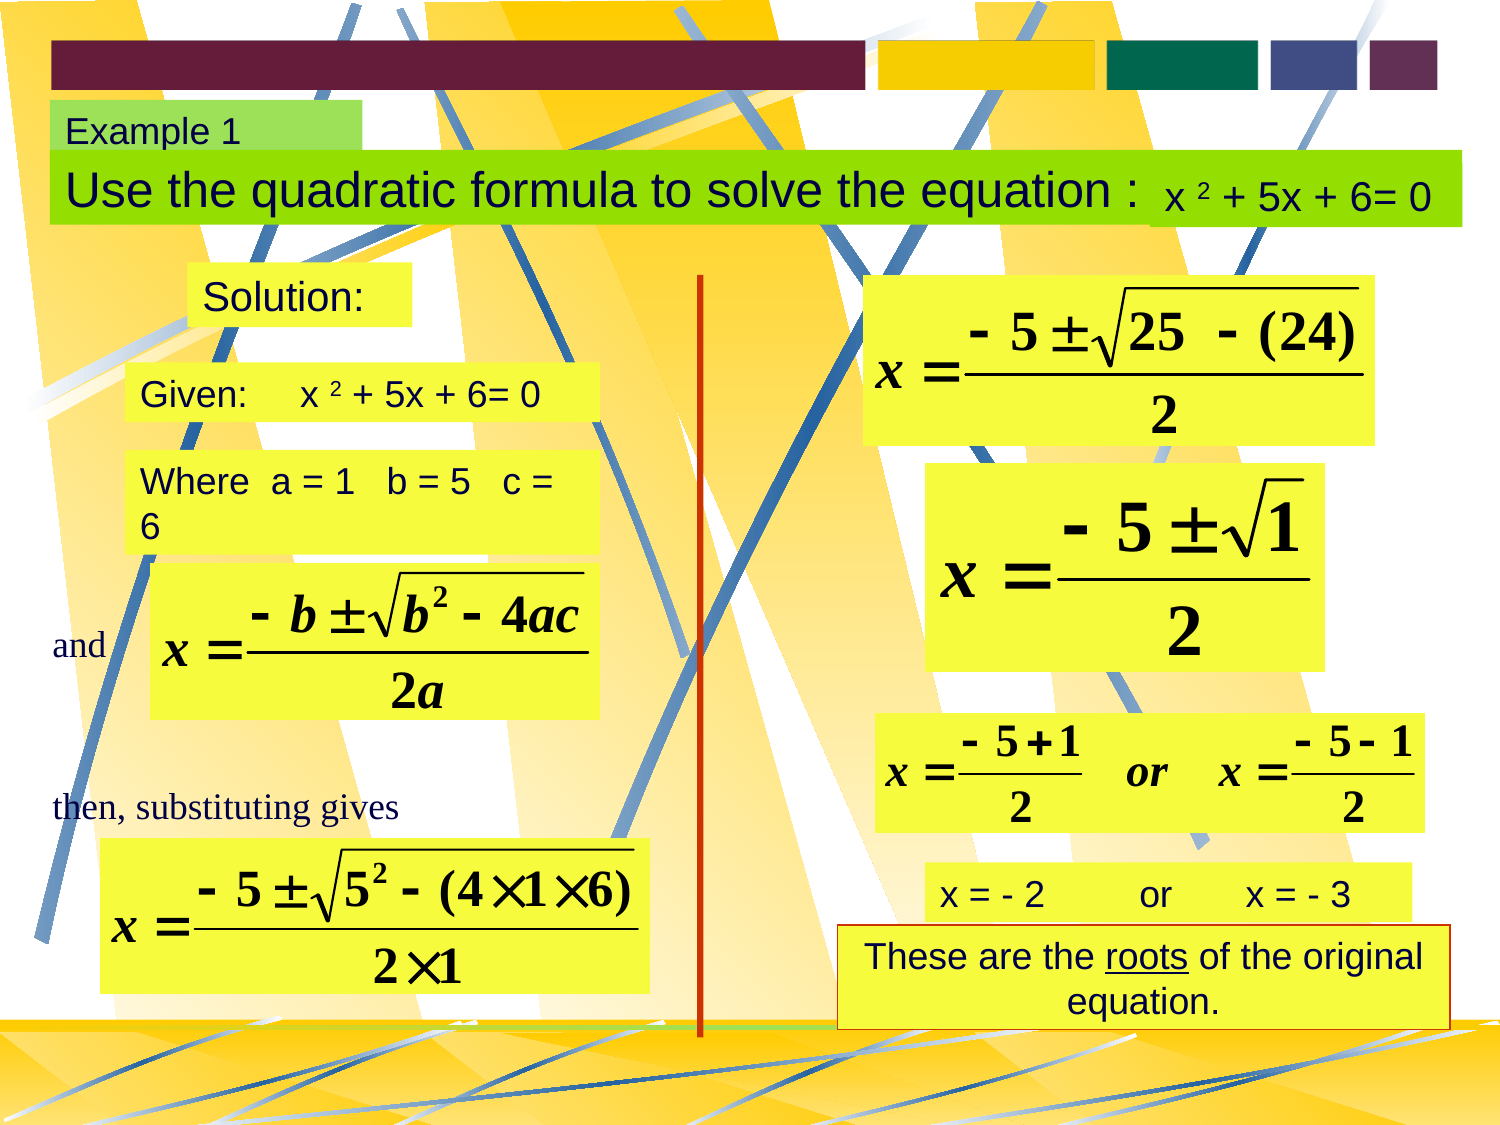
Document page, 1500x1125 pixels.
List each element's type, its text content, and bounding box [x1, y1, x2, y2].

text_box then, substituting gives [37, 774, 475, 835]
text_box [99, 837, 651, 995]
text_box Solution: [187, 262, 413, 328]
text_box and [37, 612, 125, 673]
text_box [924, 462, 1326, 672]
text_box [874, 712, 1426, 833]
text_box x = - 2 or x = - 3 [924, 862, 1413, 923]
text_box x 2 + 5x + 6= 0 [1149, 162, 1463, 228]
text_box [862, 274, 1376, 447]
text_box Given: x 2 + 5x + 6= 0 [125, 362, 600, 423]
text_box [149, 562, 601, 721]
text_box These are the roots of the original equation. [837, 924, 1450, 1030]
text_box Use the quadratic formula to solve the equation : [49, 149, 1463, 225]
picture [37, 24, 1438, 91]
text_box Where a = 1 b = 5 c = 6 [125, 449, 600, 555]
text_box Example 1 [49, 99, 363, 149]
